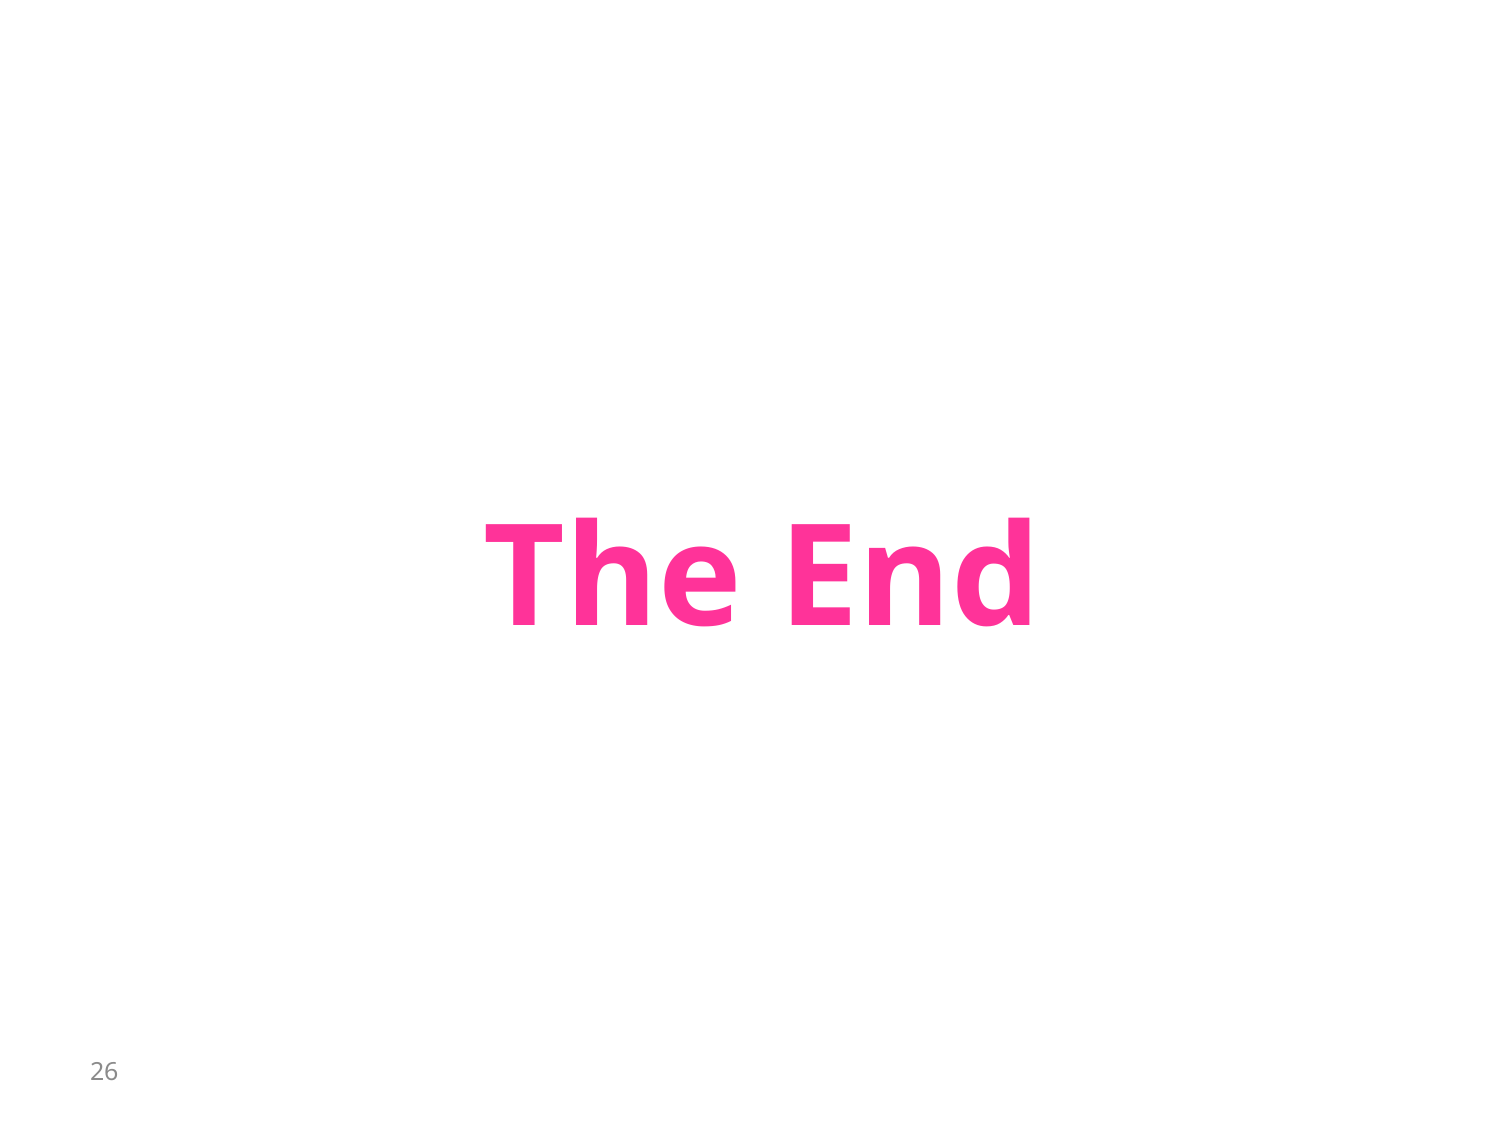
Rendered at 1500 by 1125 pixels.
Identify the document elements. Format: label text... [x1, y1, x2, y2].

title The End [87, 474, 1438, 663]
slide_number 26 [75, 1042, 425, 1103]
